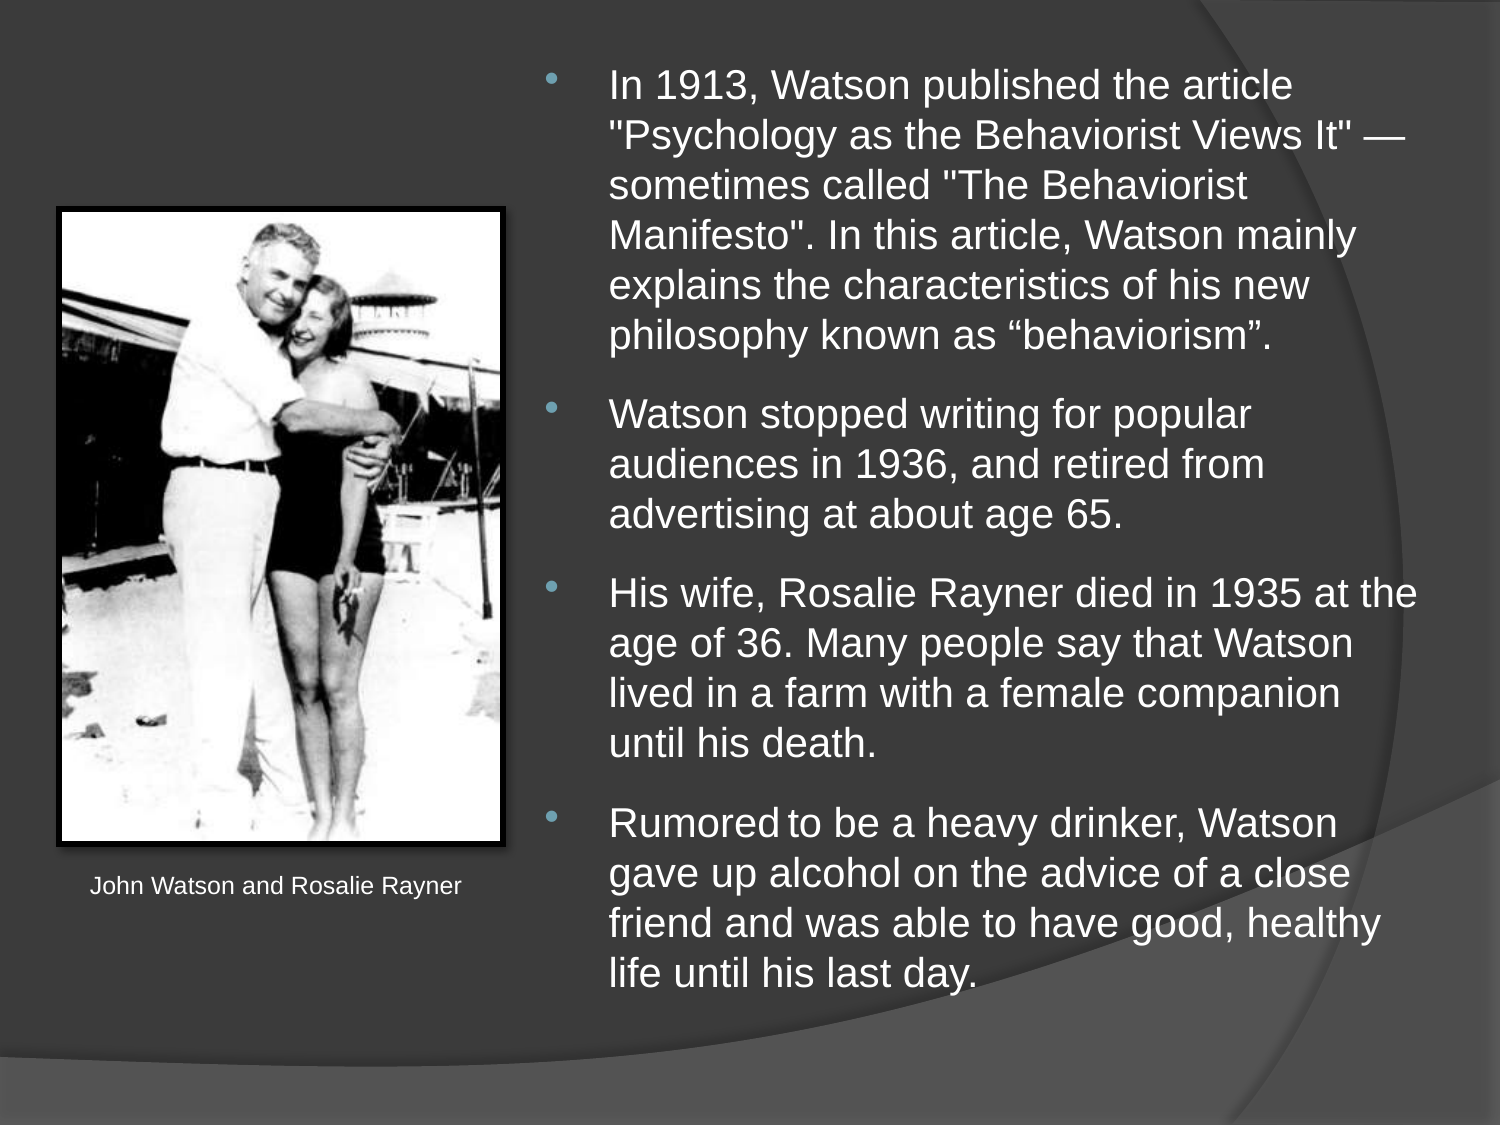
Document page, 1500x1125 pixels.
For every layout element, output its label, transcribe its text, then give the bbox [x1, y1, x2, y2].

text_box John Watson and Rosalie Rayner [74, 862, 513, 908]
list In 1913, Watson published the article "Psychology as the Behaviorist Views It" — sometimes called "The Behaviorist Manifesto". In this article, Watson mainly explains the characteristics of his new philosophy known as “behaviorism”. Watson stopped writing for popular audiences in 1936, and retired from advertising at about age 65. His wife, Rosalie Rayner died in 1935 at the age of 36. Many people say that Watson lived in a farm with a female companion until his death. Rumored to be a heavy drinker, Watson gave up alcohol on the advice of a close friend and was able to have good, healthy life until his last day. [524, 49, 1438, 1051]
picture [62, 212, 501, 842]
